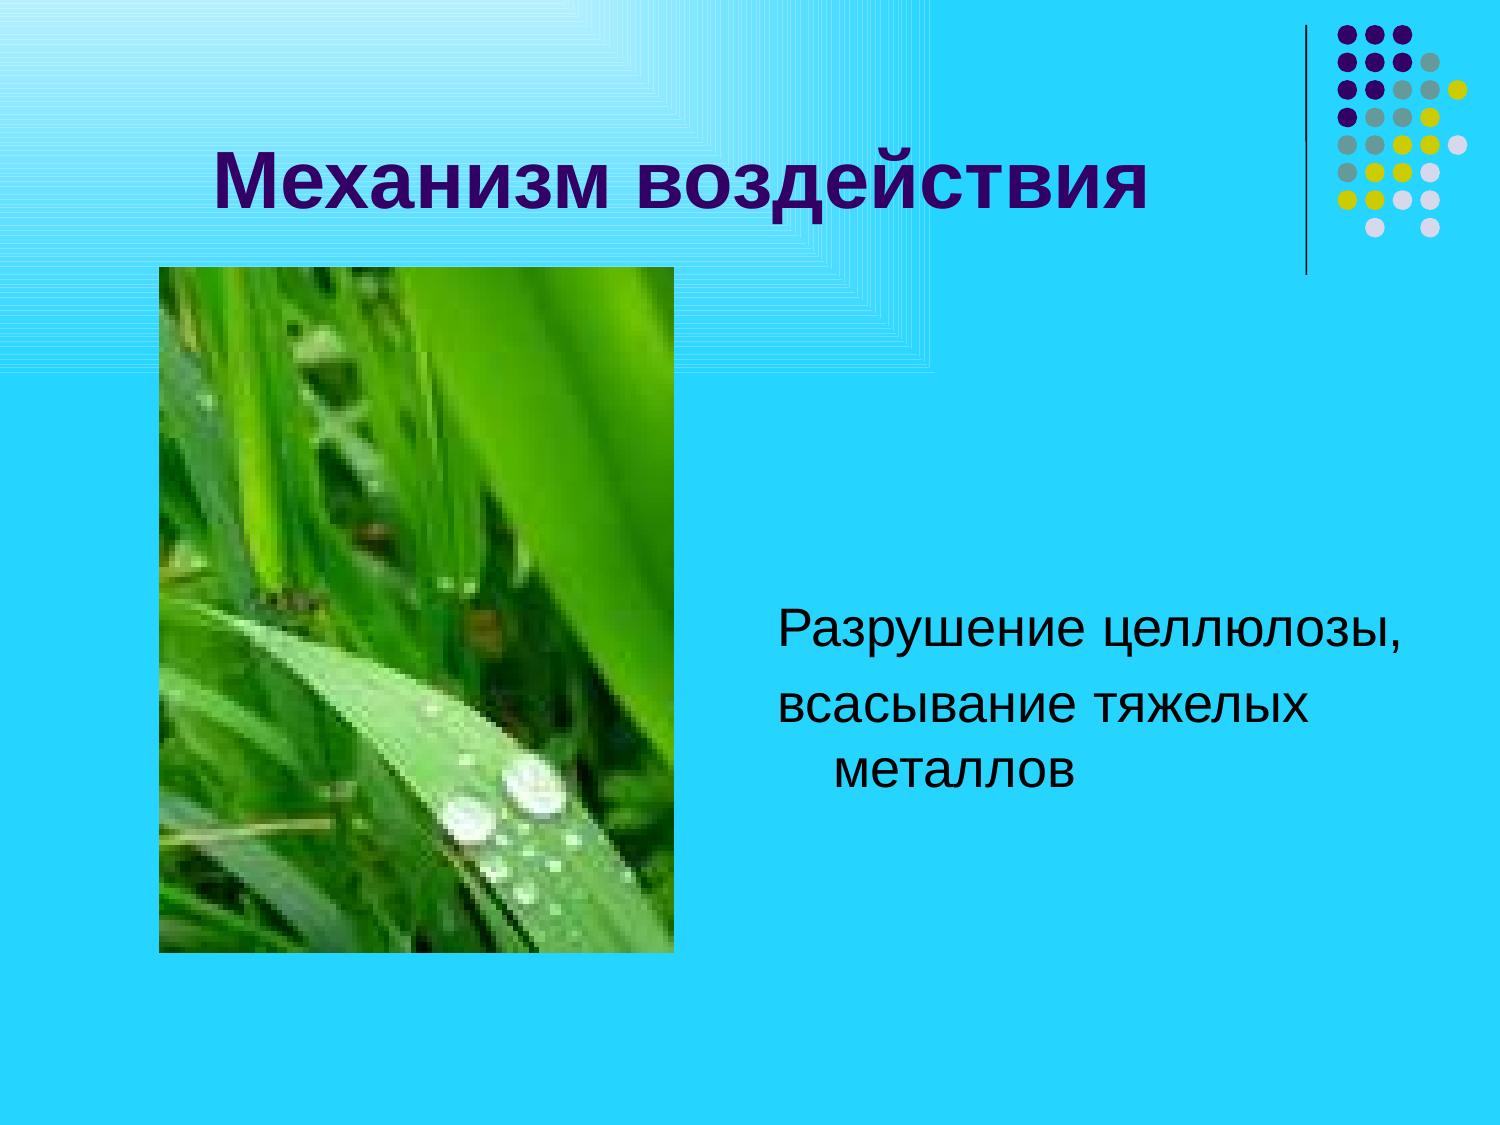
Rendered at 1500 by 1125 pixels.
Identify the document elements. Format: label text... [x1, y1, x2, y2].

picture [159, 266, 674, 953]
list Разрушение целлюлозы, всасывание тяжелых металлов [762, 281, 1460, 1006]
title Механизм воздействия [74, 19, 1313, 233]
